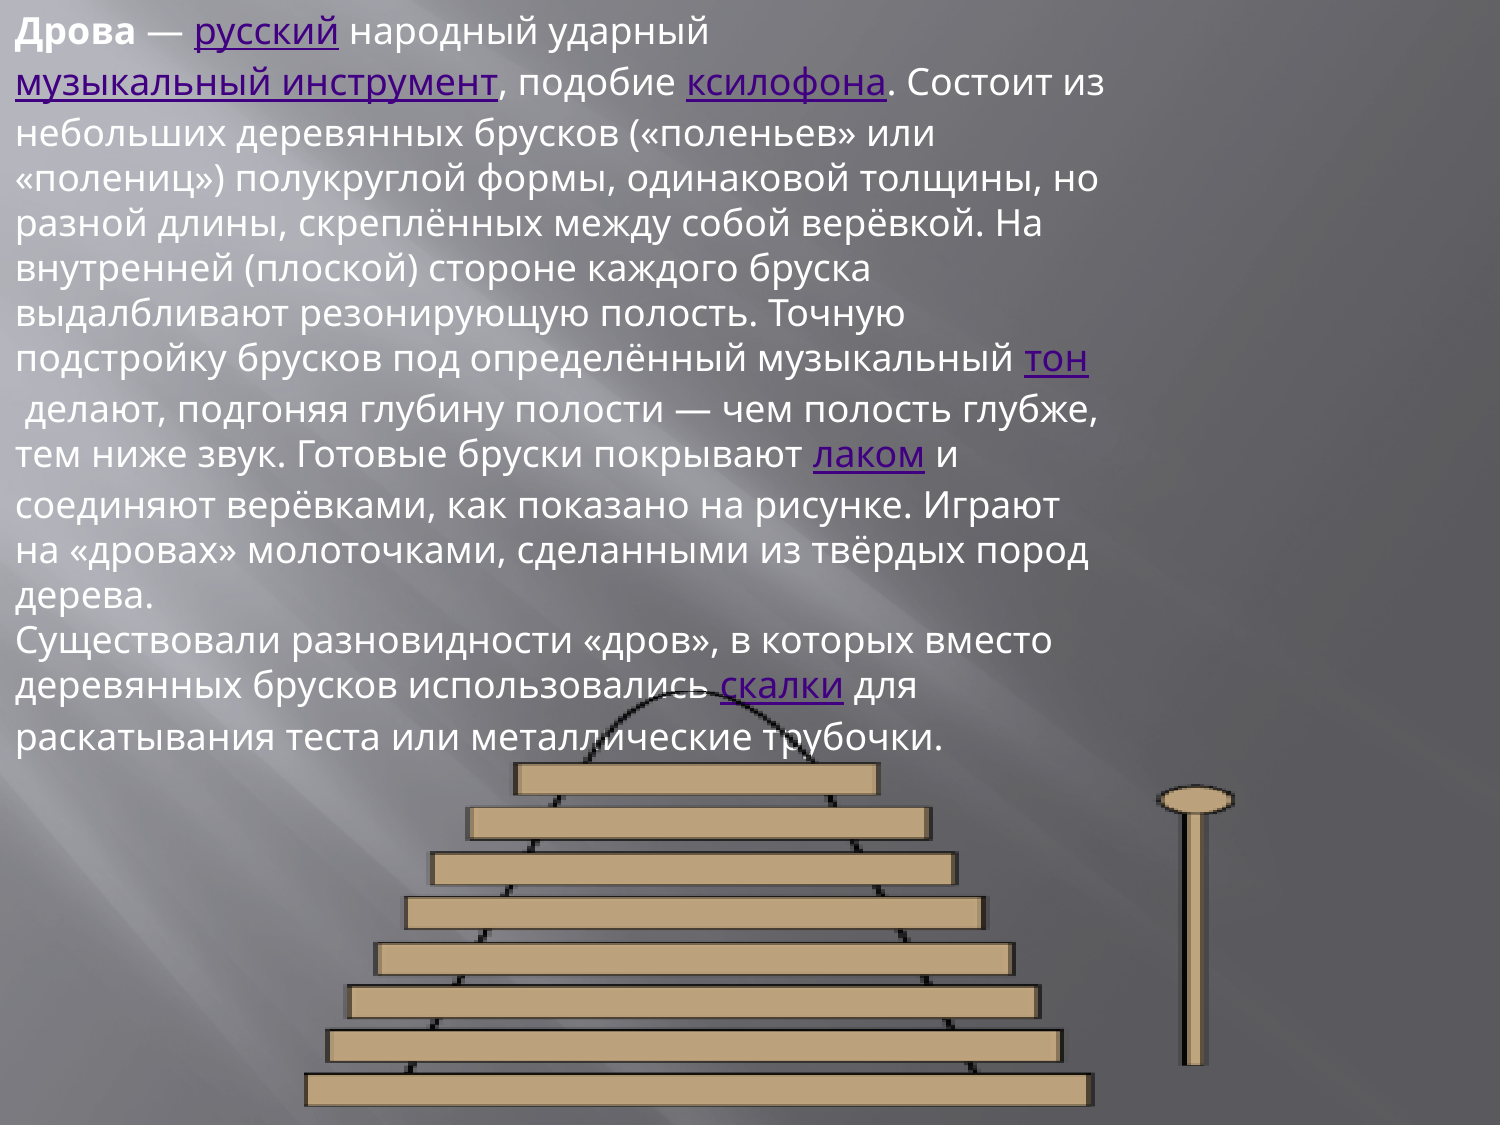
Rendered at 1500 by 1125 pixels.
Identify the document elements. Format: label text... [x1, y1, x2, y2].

text_box Дрова — русский народный ударный музыкальный инструмент, подобие ксилофона. Состоит из небольших деревянных брусков («поленьев» или «полениц») полукруглой формы, одинаковой толщины, но разной длины, скреплённых между собой верёвкой. На внутренней (плоской) стороне каждого бруска выдалбливают резонирующую полость. Точную подстройку брусков под определённый музыкальный тон делают, подгоняя глубину полости — чем полость глубже, тем ниже звук. Готовые бруски покрывают лаком и соединяют верёвками, как показано на рисунке. Играют на «дровах» молоточками, сделанными из твёрдых пород дерева. Существовали разновидности «дров», в которых вместо деревянных брусков использовались скалки для раскатывания теста или металлические трубочки. [0, 0, 1125, 765]
picture [304, 691, 1266, 1125]
